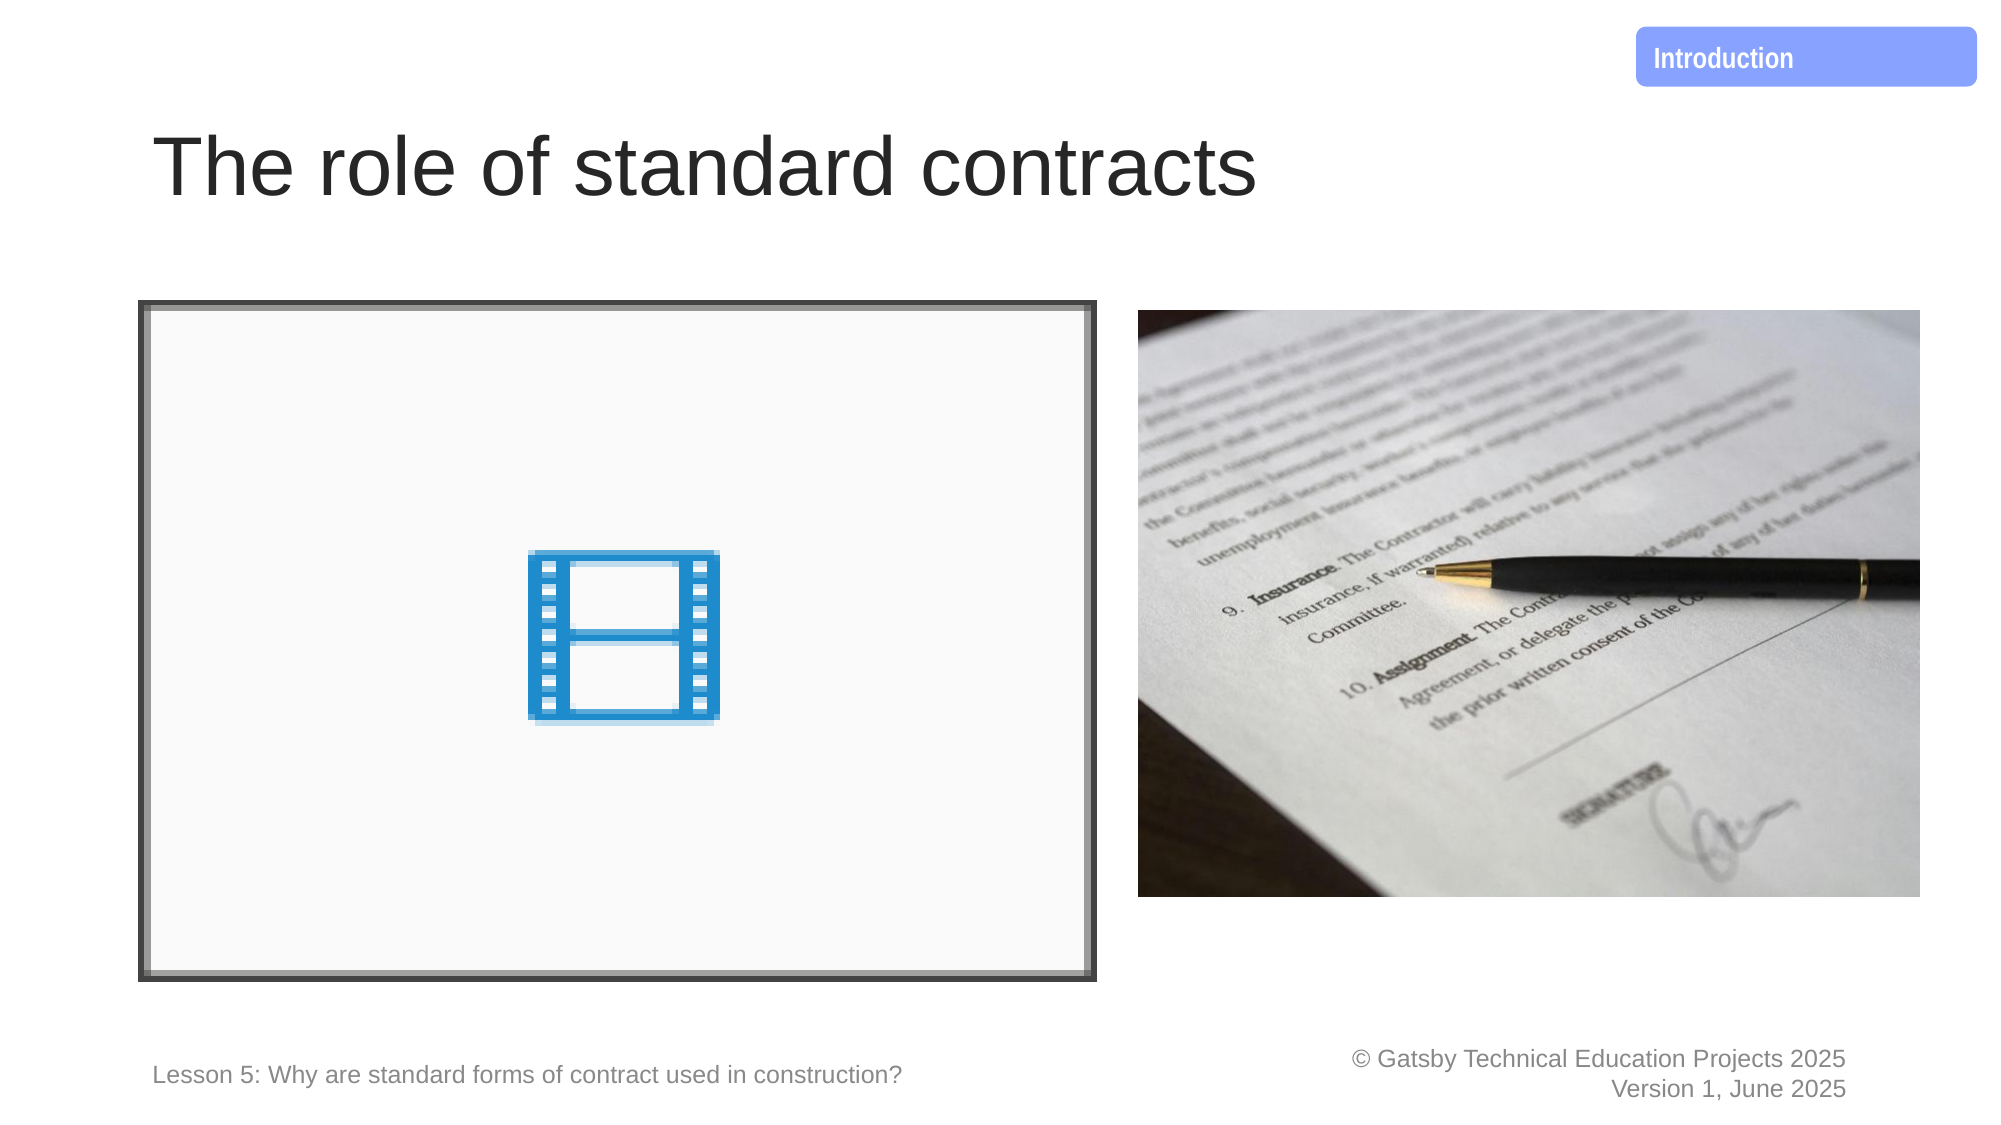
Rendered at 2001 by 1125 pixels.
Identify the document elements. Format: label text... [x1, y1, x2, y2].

title The role of standard contracts [137, 59, 1863, 278]
picture [1137, 310, 1920, 897]
text_box Introduction [1636, 26, 1978, 87]
list Lesson 5: Why are standard forms of contract used in construction? [137, 1042, 945, 1103]
